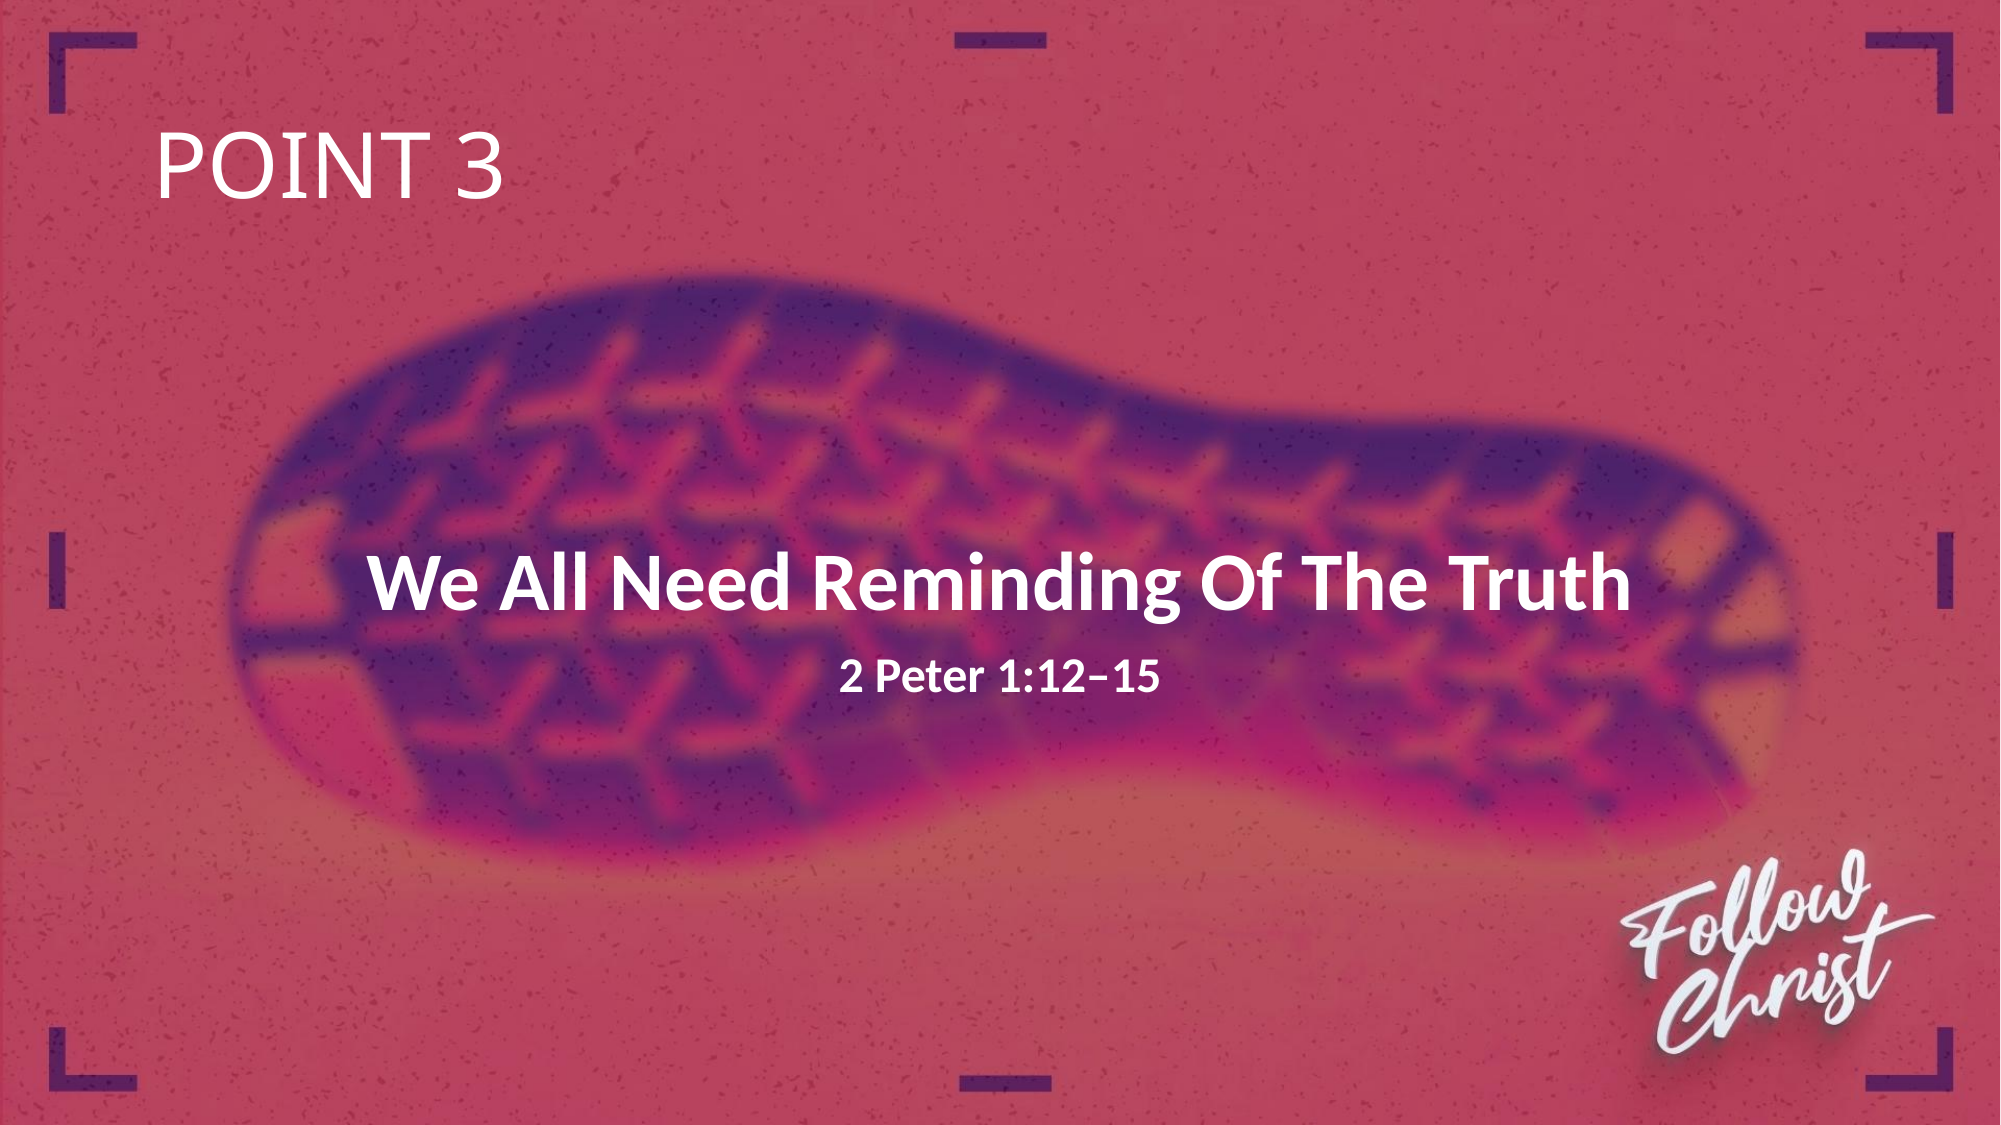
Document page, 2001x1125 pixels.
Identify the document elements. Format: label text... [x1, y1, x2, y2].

picture [0, 0, 2001, 1125]
title POINT 3 [137, 59, 1863, 278]
list We All Need Reminding Of The Truth 2 Peter 1:12–15 [137, 299, 1863, 1014]
